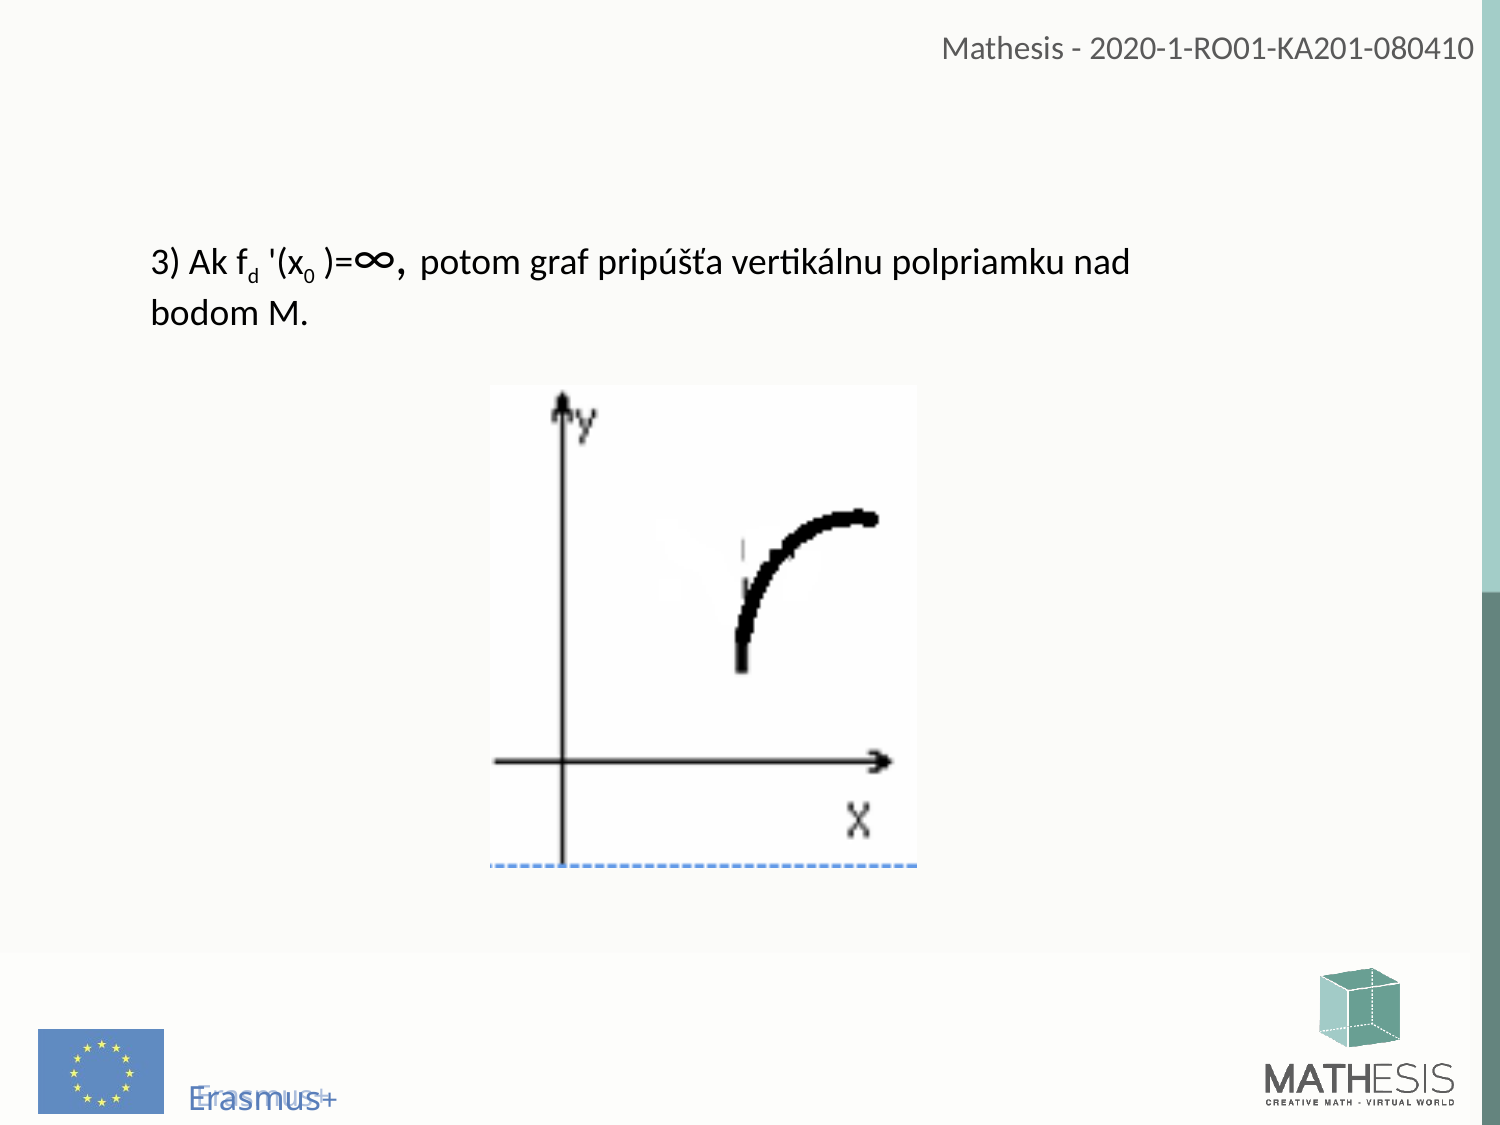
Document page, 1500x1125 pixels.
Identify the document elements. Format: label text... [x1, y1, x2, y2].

picture [489, 385, 917, 868]
text_box 3) Ak fd '(x0 )=∞, potom graf pripúšťa vertikálnu polpriamku nad bodom M. [135, 216, 1223, 341]
